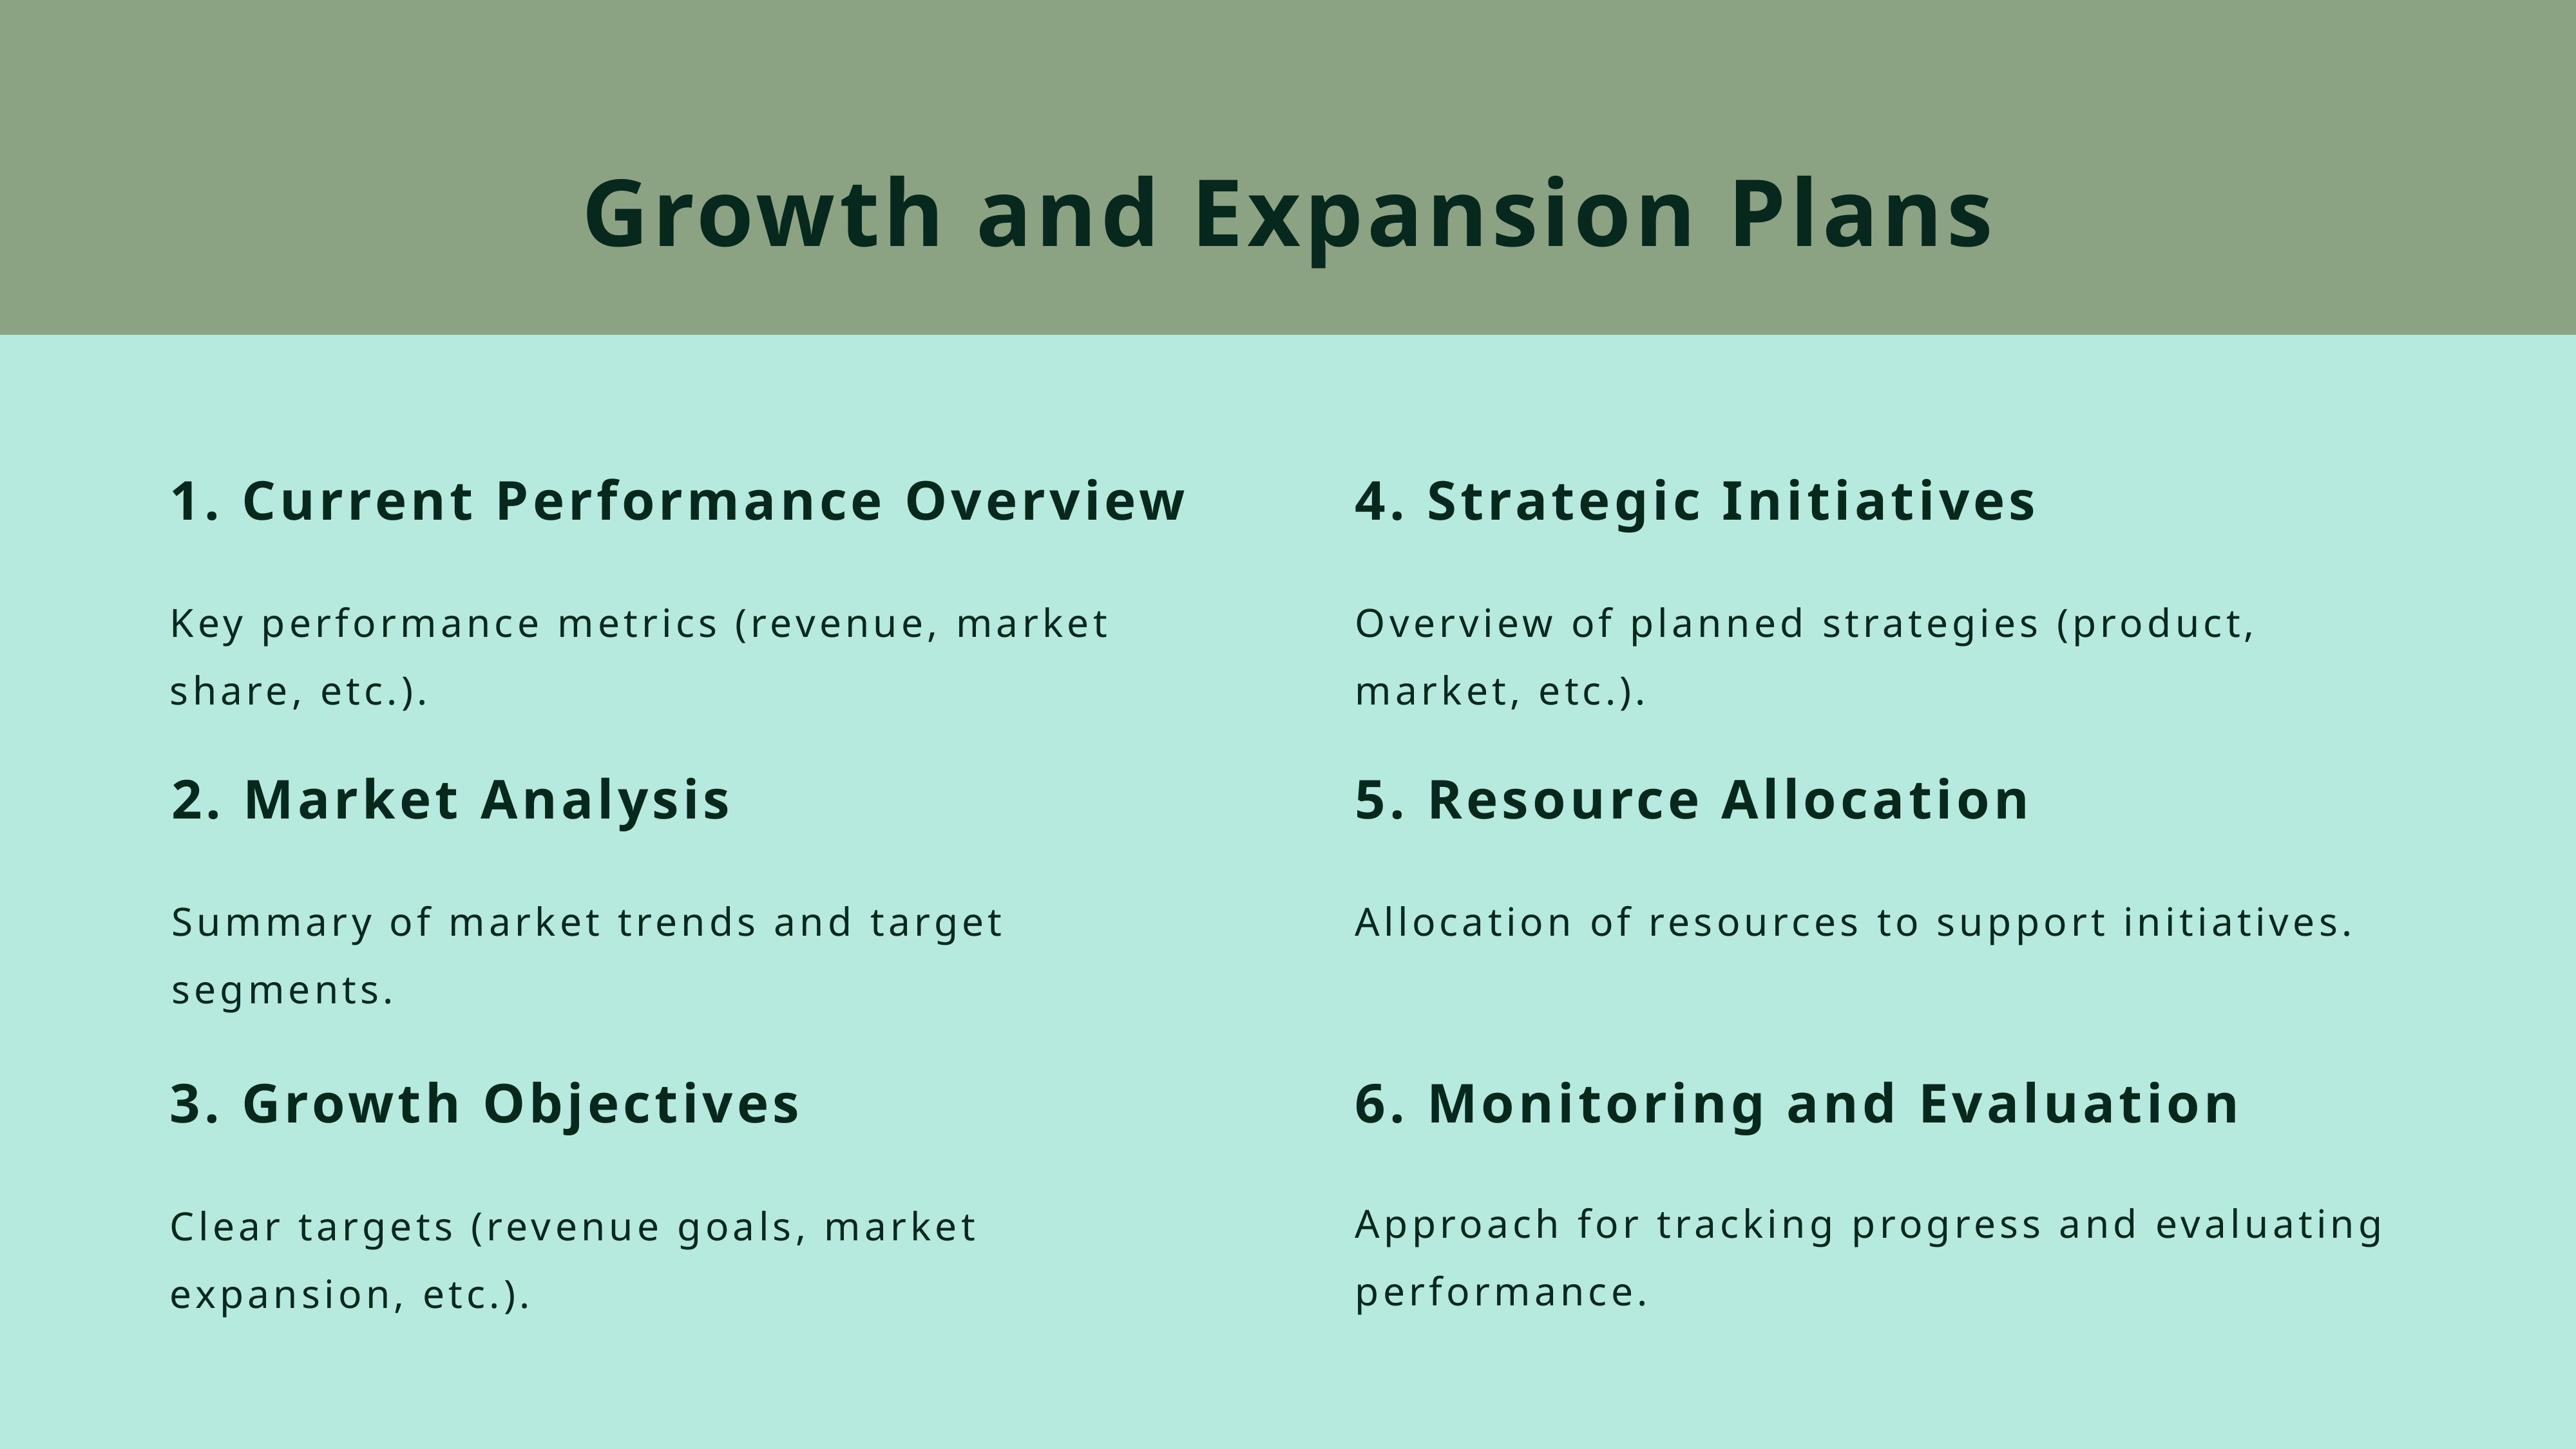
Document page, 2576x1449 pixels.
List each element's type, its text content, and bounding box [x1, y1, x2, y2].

text_box Overview of planned strategies (product, market, etc.). [1345, 573, 2416, 718]
text_box 3. Growth Objectives [160, 1058, 1230, 1139]
text_box Allocation of resources to support initiatives. [1345, 871, 2416, 949]
text_box [0, 334, 2576, 1449]
text_box Growth and Expansion Plans [162, 126, 2416, 270]
text_box 2. Market Analysis [162, 753, 1230, 835]
text_box Approach for tracking progress and evaluating performance. [1345, 1173, 2416, 1319]
text_box 5. Resource Allocation [1345, 753, 2416, 835]
text_box 4. Strategic Initiatives [1345, 455, 2416, 536]
text_box 6. Monitoring and Evaluation [1345, 1058, 2416, 1139]
text_box 1. Current Performance Overview [160, 455, 1230, 536]
text_box Summary of market trends and target segments. [162, 871, 1230, 1017]
text_box Clear targets (revenue goals, market expansion, etc.). [160, 1175, 1230, 1321]
text_box Key performance metrics (revenue, market share, etc.). [160, 573, 1230, 718]
